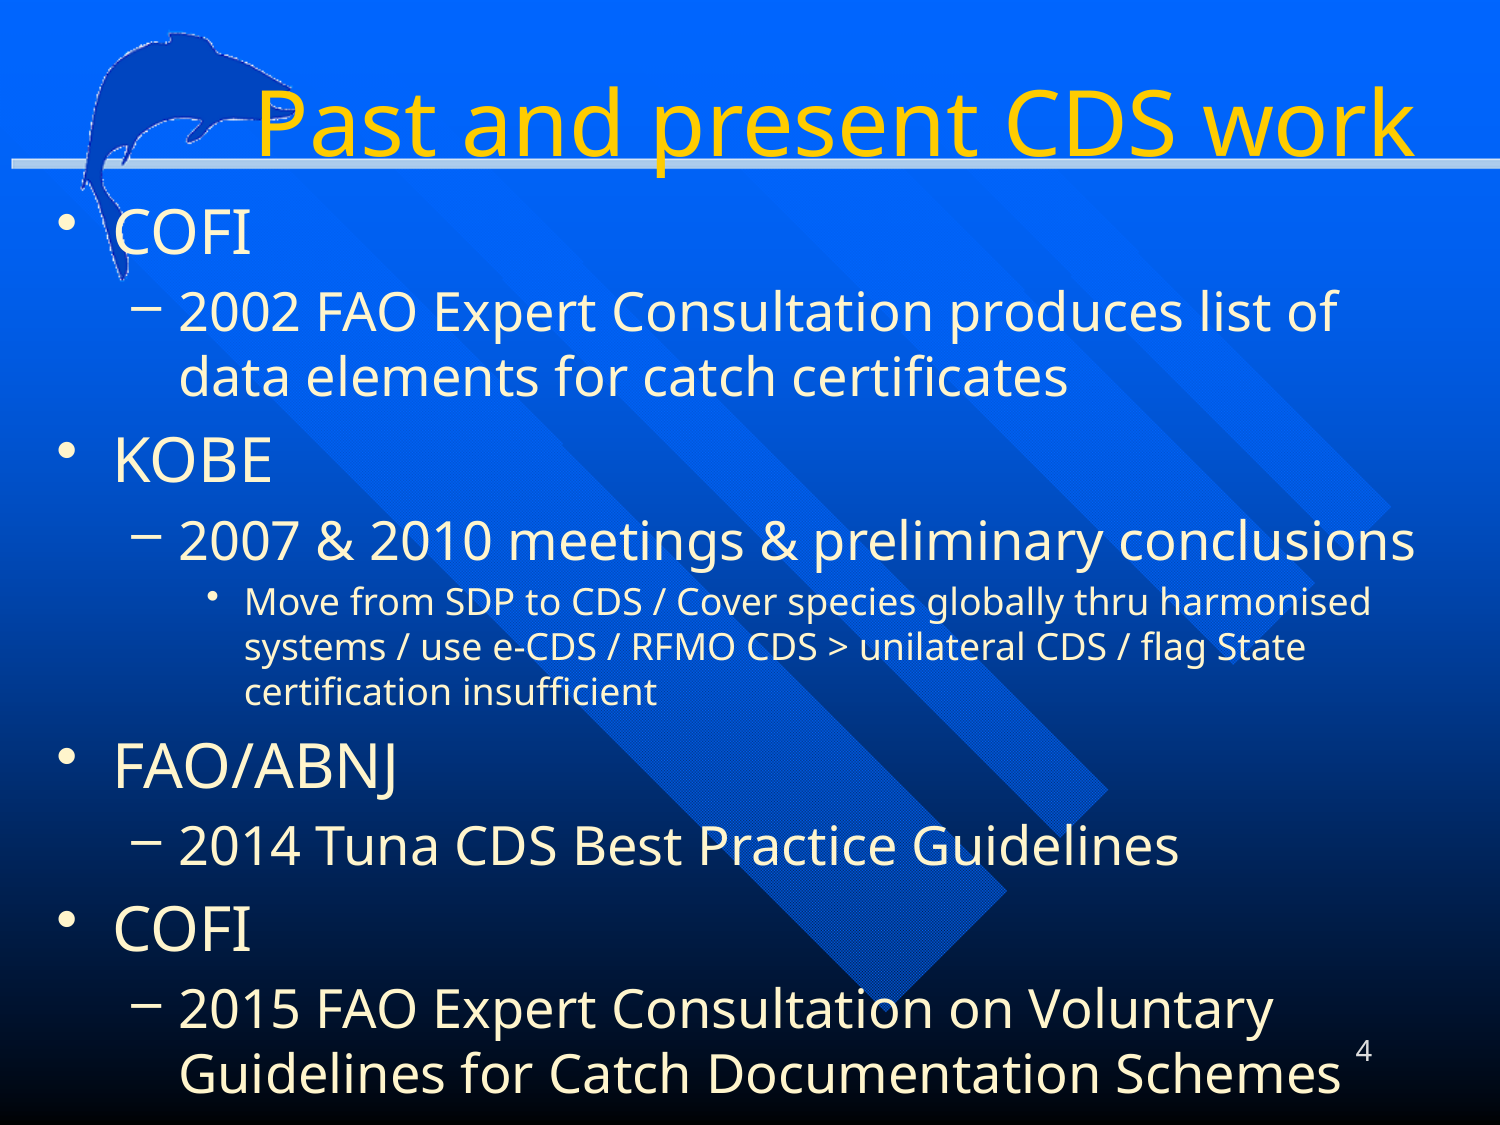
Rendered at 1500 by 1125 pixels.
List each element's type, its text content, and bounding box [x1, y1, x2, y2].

list COFI 2002 FAO Expert Consultation produces list of data elements for catch certificates KOBE 2007 & 2010 meetings & preliminary conclusions Move from SDP to CDS / Cover species globally thru harmonised systems / use e-CDS / RFMO CDS > unilateral CDS / flag State certification insufficient FAO/ABNJ 2014 Tuna CDS Best Practice Guidelines COFI 2015 FAO Expert Consultation on Voluntary Guidelines for Catch Documentation Schemes [41, 184, 1471, 1083]
title Past and present CDS work [171, 42, 1500, 197]
picture [0, 0, 1500, 1125]
slide_number 4 [1074, 1025, 1388, 1100]
